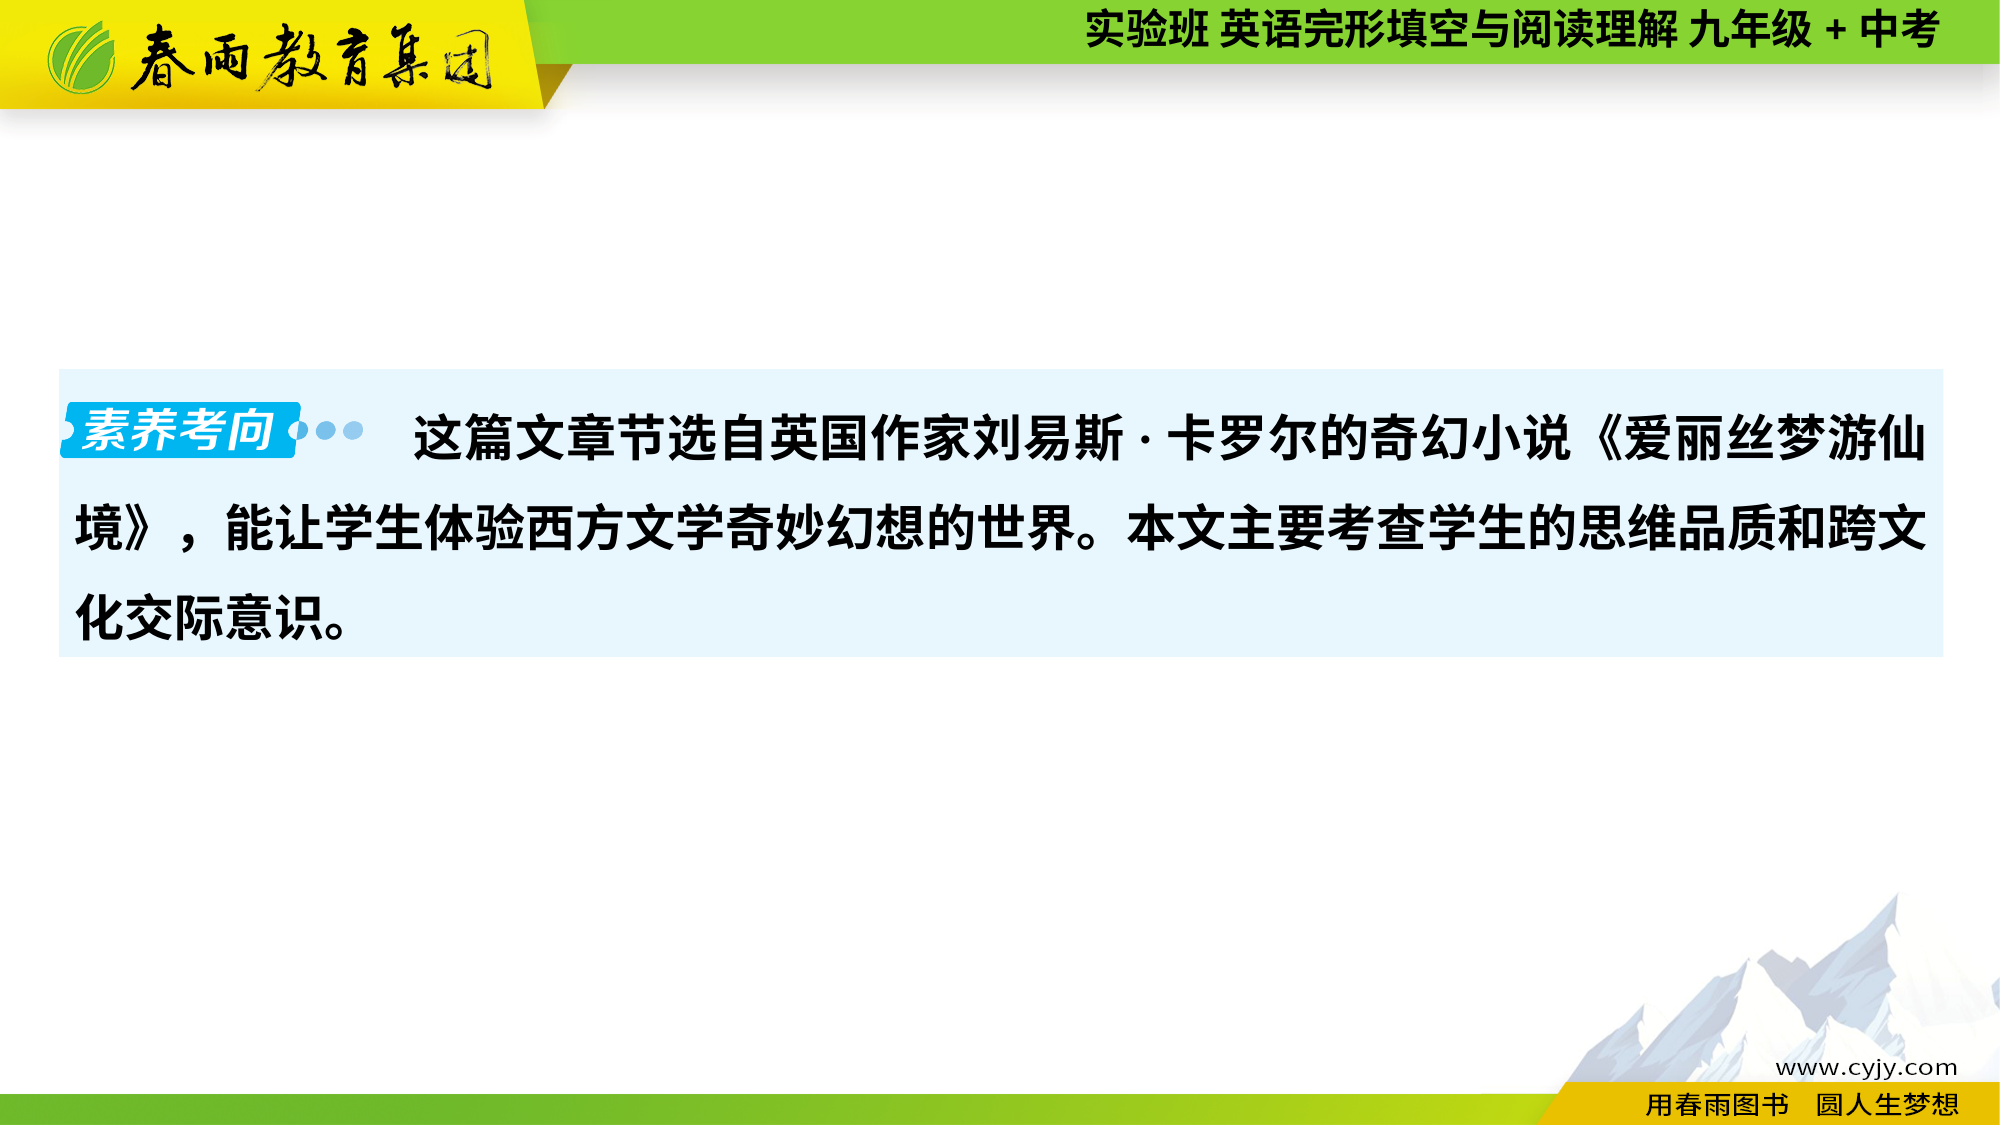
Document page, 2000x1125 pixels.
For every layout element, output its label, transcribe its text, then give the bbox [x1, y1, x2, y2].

picture [0, 0, 2000, 1125]
list 这篇文章节选自英国作家刘易斯·卡罗尔的奇幻小说《爱丽丝梦游仙境》，能让学生体验西方文学奇妙幻想的世界。本文主要考查学生的思维品质和跨文化交际意识。 [59, 369, 1944, 657]
